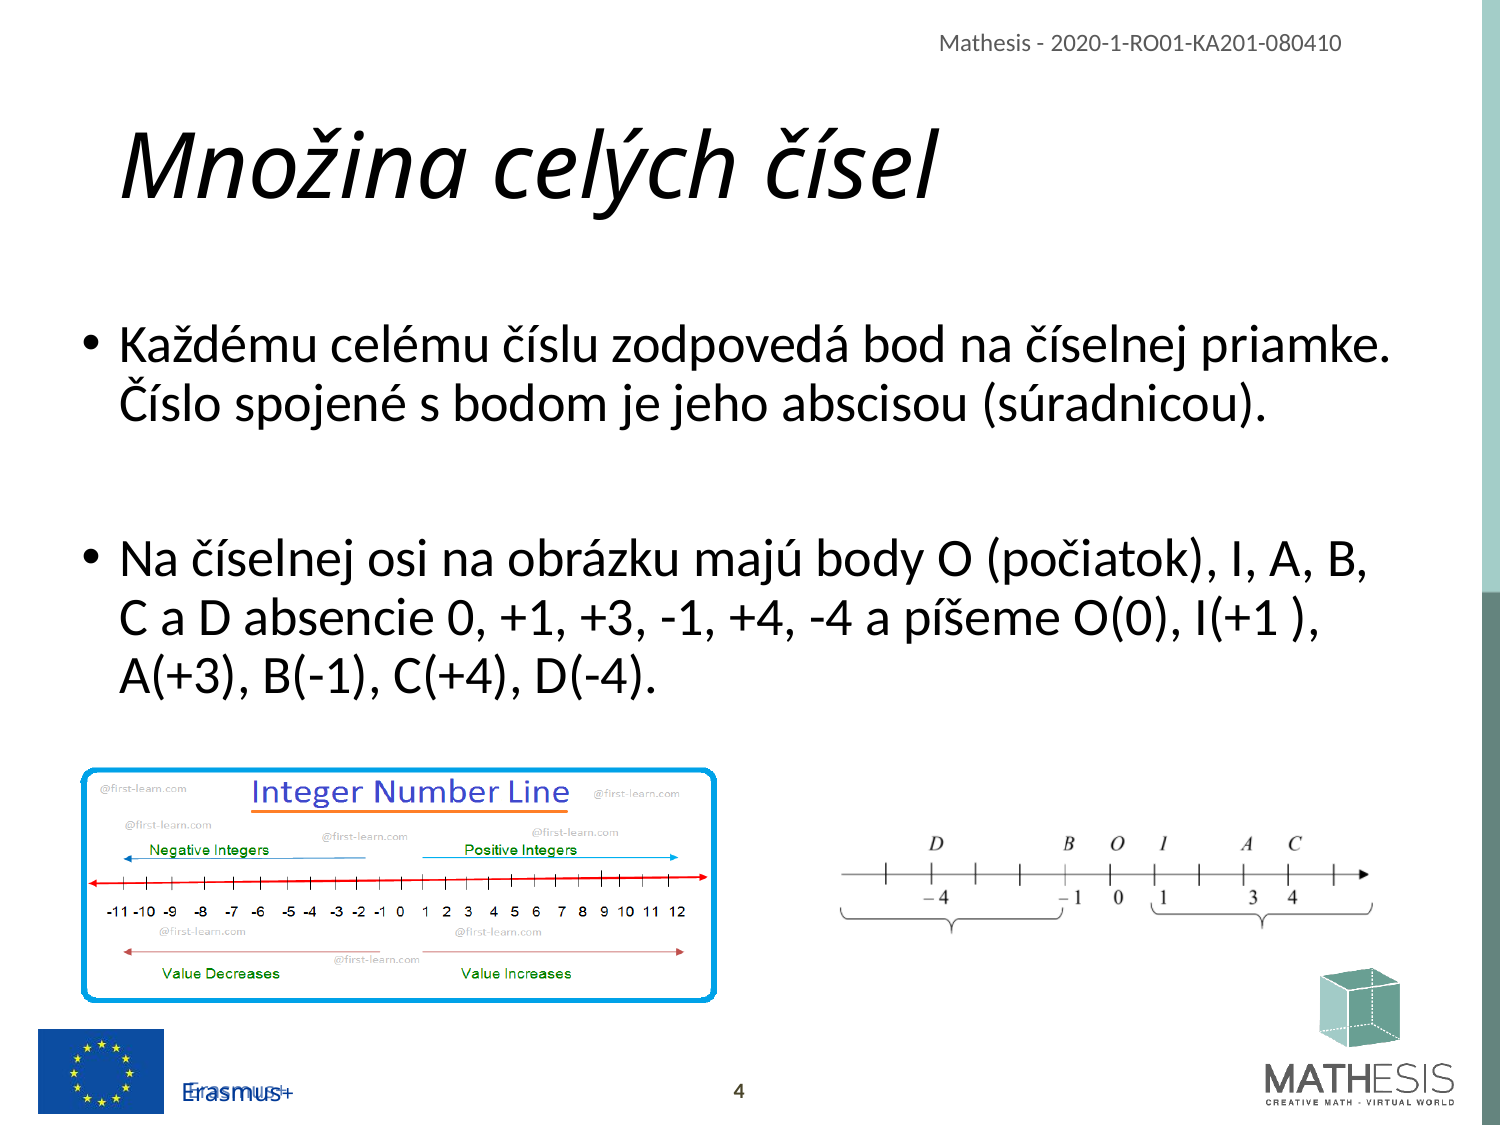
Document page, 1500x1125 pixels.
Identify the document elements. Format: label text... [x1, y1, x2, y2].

picture [80, 995, 718, 1005]
picture [763, 832, 1469, 937]
list Každému celému číslu zodpovedá bod na číselnej priamke. Číslo spojené s bodom je jeho abscisou (súradnicou). Na číselnej osi na obrázku majú body O (počiatok), I, A, B, C a D absencie 0, +1, +3, -1, +4, -4 a píšeme O(0), I(+1 ), A(+3), B(-1), C(+4), D(-4). [66, 308, 1420, 766]
title Množina celých čísel [103, 59, 1397, 278]
picture [38, 1029, 164, 1114]
picture [80, 765, 718, 777]
picture [88, 773, 710, 997]
